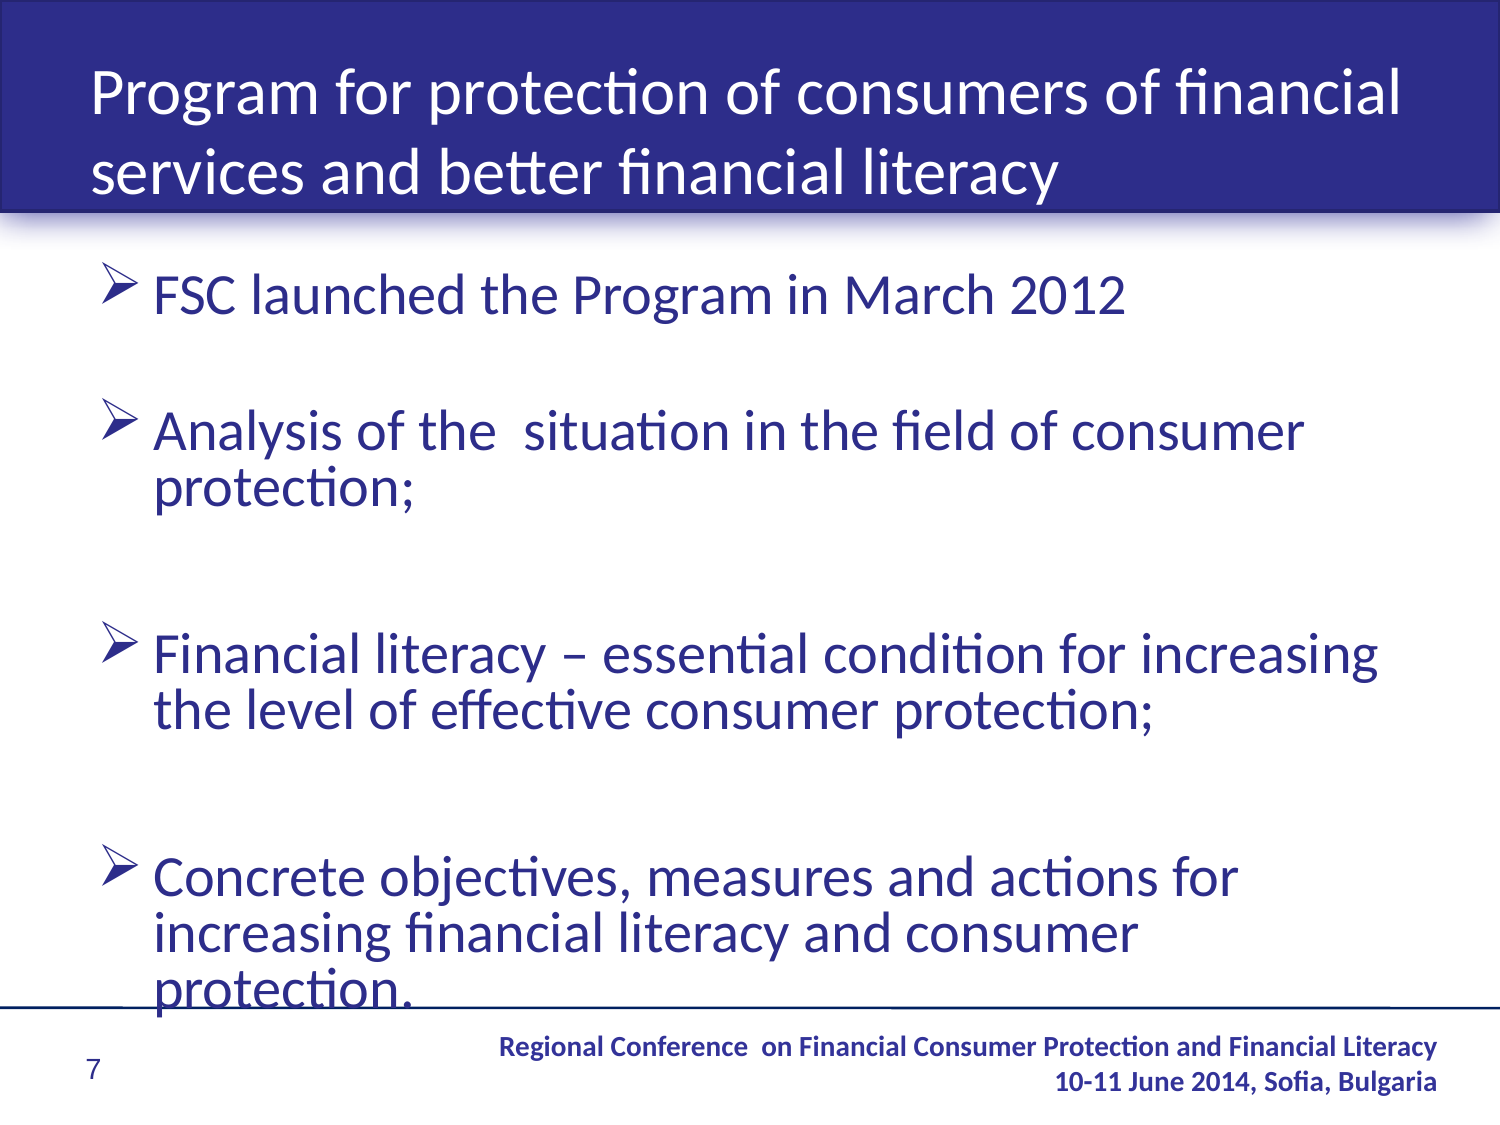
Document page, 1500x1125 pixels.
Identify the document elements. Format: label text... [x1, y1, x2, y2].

list FSC launched the Program in March 2012 Analysis of the situation in the field of consumer protection; Financial literacy – essential condition for increasing the level of effective consumer protection; Concrete objectives, measures and actions for increasing financial literacy and consumer protection. [81, 262, 1426, 1006]
slide_number 7 [70, 1042, 235, 1098]
title Program for protection of consumers of financial services and better financial literacy [74, 44, 1426, 212]
footer Regional Conference on Financial Consumer Protection and Financial Literacy 10-11 June 2014, Sofia, Bulgaria [281, 1019, 1454, 1098]
